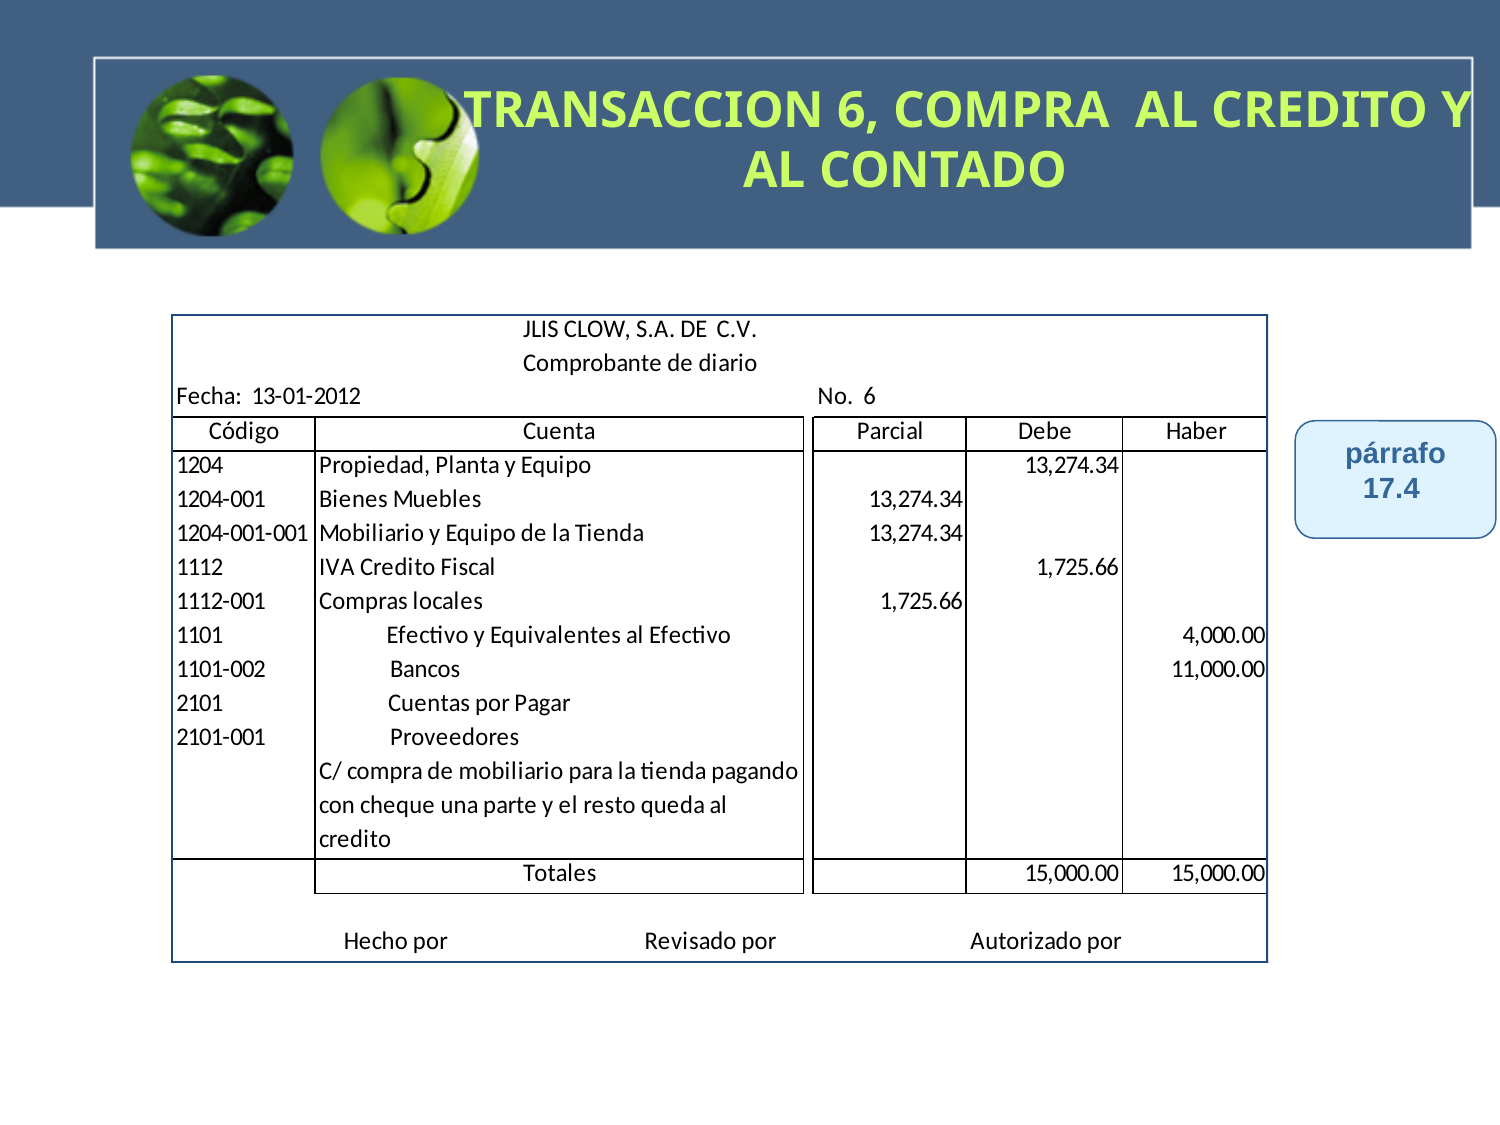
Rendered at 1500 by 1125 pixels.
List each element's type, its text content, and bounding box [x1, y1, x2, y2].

title TRANSACCION 6, COMPRA AL CREDITO Y AL CONTADO [419, 54, 1500, 280]
text_box párrafo 17.4 [1295, 420, 1496, 539]
picture [0, 0, 1500, 1125]
